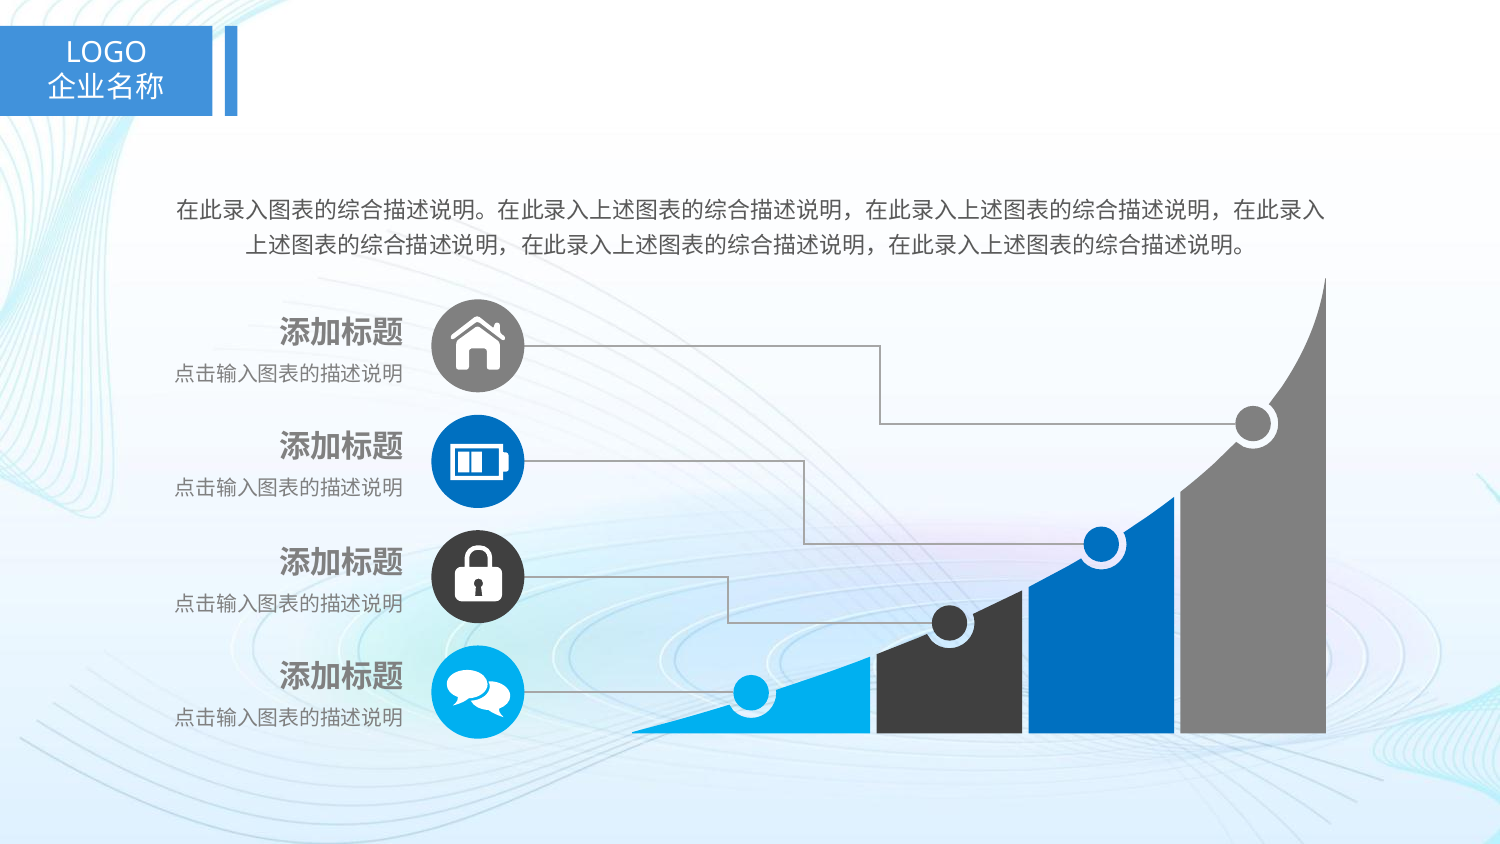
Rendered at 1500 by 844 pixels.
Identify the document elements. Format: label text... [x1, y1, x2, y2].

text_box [431, 299, 1236, 424]
text_box [1082, 525, 1121, 563]
text_box 点击输入图表的描述说明 [163, 698, 415, 735]
text_box 添加标题 [267, 536, 416, 586]
text_box 点击输入图表的描述说明 [163, 584, 415, 622]
text_box 点击输入图表的描述说明 [163, 354, 415, 391]
text_box [1234, 404, 1272, 443]
text_box [1179, 277, 1327, 735]
text_box 点击输入图表的描述说明 [163, 468, 415, 505]
text_box [734, 673, 770, 712]
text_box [431, 414, 1084, 545]
text_box [734, 655, 872, 735]
text_box 添加标题 [267, 650, 416, 700]
text_box 添加标题 [267, 306, 416, 355]
text_box 添加标题 [267, 420, 416, 470]
text_box [1027, 494, 1176, 735]
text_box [431, 545, 932, 624]
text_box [431, 645, 734, 739]
text_box [930, 604, 969, 642]
text_box [875, 588, 1024, 735]
picture [0, 0, 1500, 844]
text_box 在此录入图表的综合描述说明。在此录入上述图表的综合描述说明，在此录入上述图表的综合描述说明，在此录入上述图表的综合描述说明，在此录入上述图表的综合描述说明，在此录入上述图表的综合描述说明。 [160, 181, 1343, 264]
